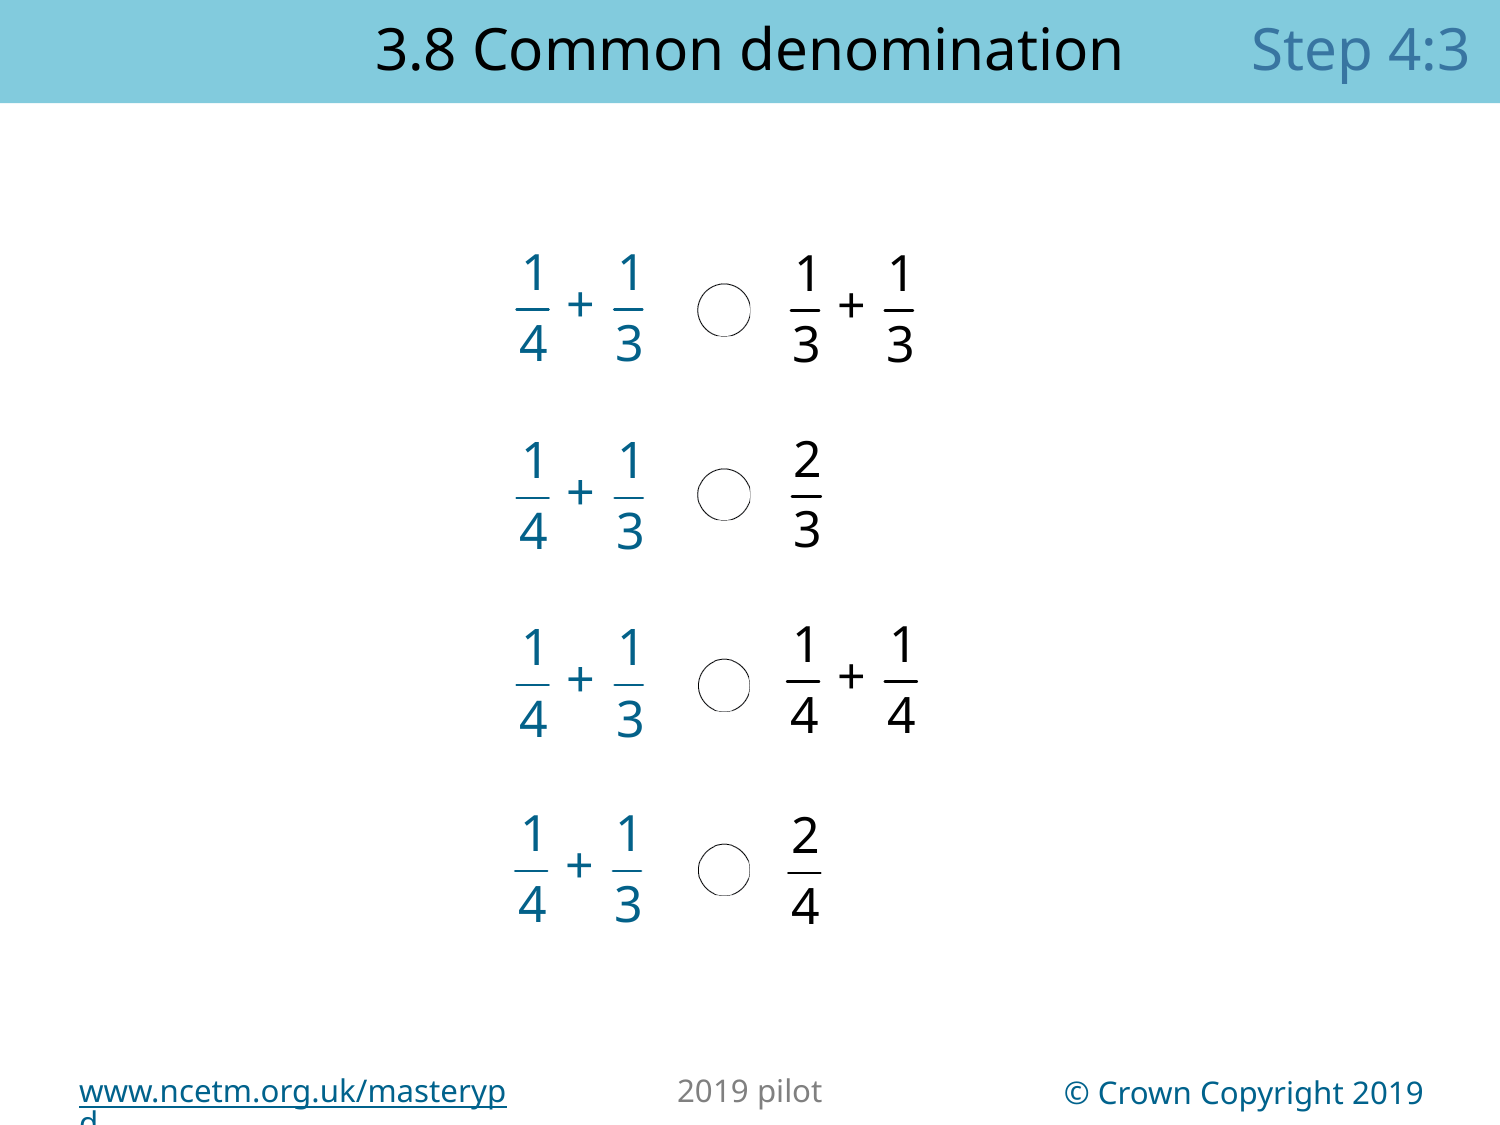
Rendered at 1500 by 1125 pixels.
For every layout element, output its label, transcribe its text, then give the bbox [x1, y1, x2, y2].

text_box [786, 248, 918, 369]
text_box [510, 808, 647, 930]
picture [697, 467, 751, 521]
picture [697, 843, 750, 896]
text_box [512, 246, 648, 368]
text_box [512, 622, 647, 743]
picture [697, 658, 750, 712]
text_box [782, 619, 923, 738]
list Step 4:3 [0, 0, 1500, 104]
picture [697, 283, 751, 337]
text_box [784, 810, 826, 930]
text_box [512, 434, 647, 556]
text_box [787, 433, 826, 555]
